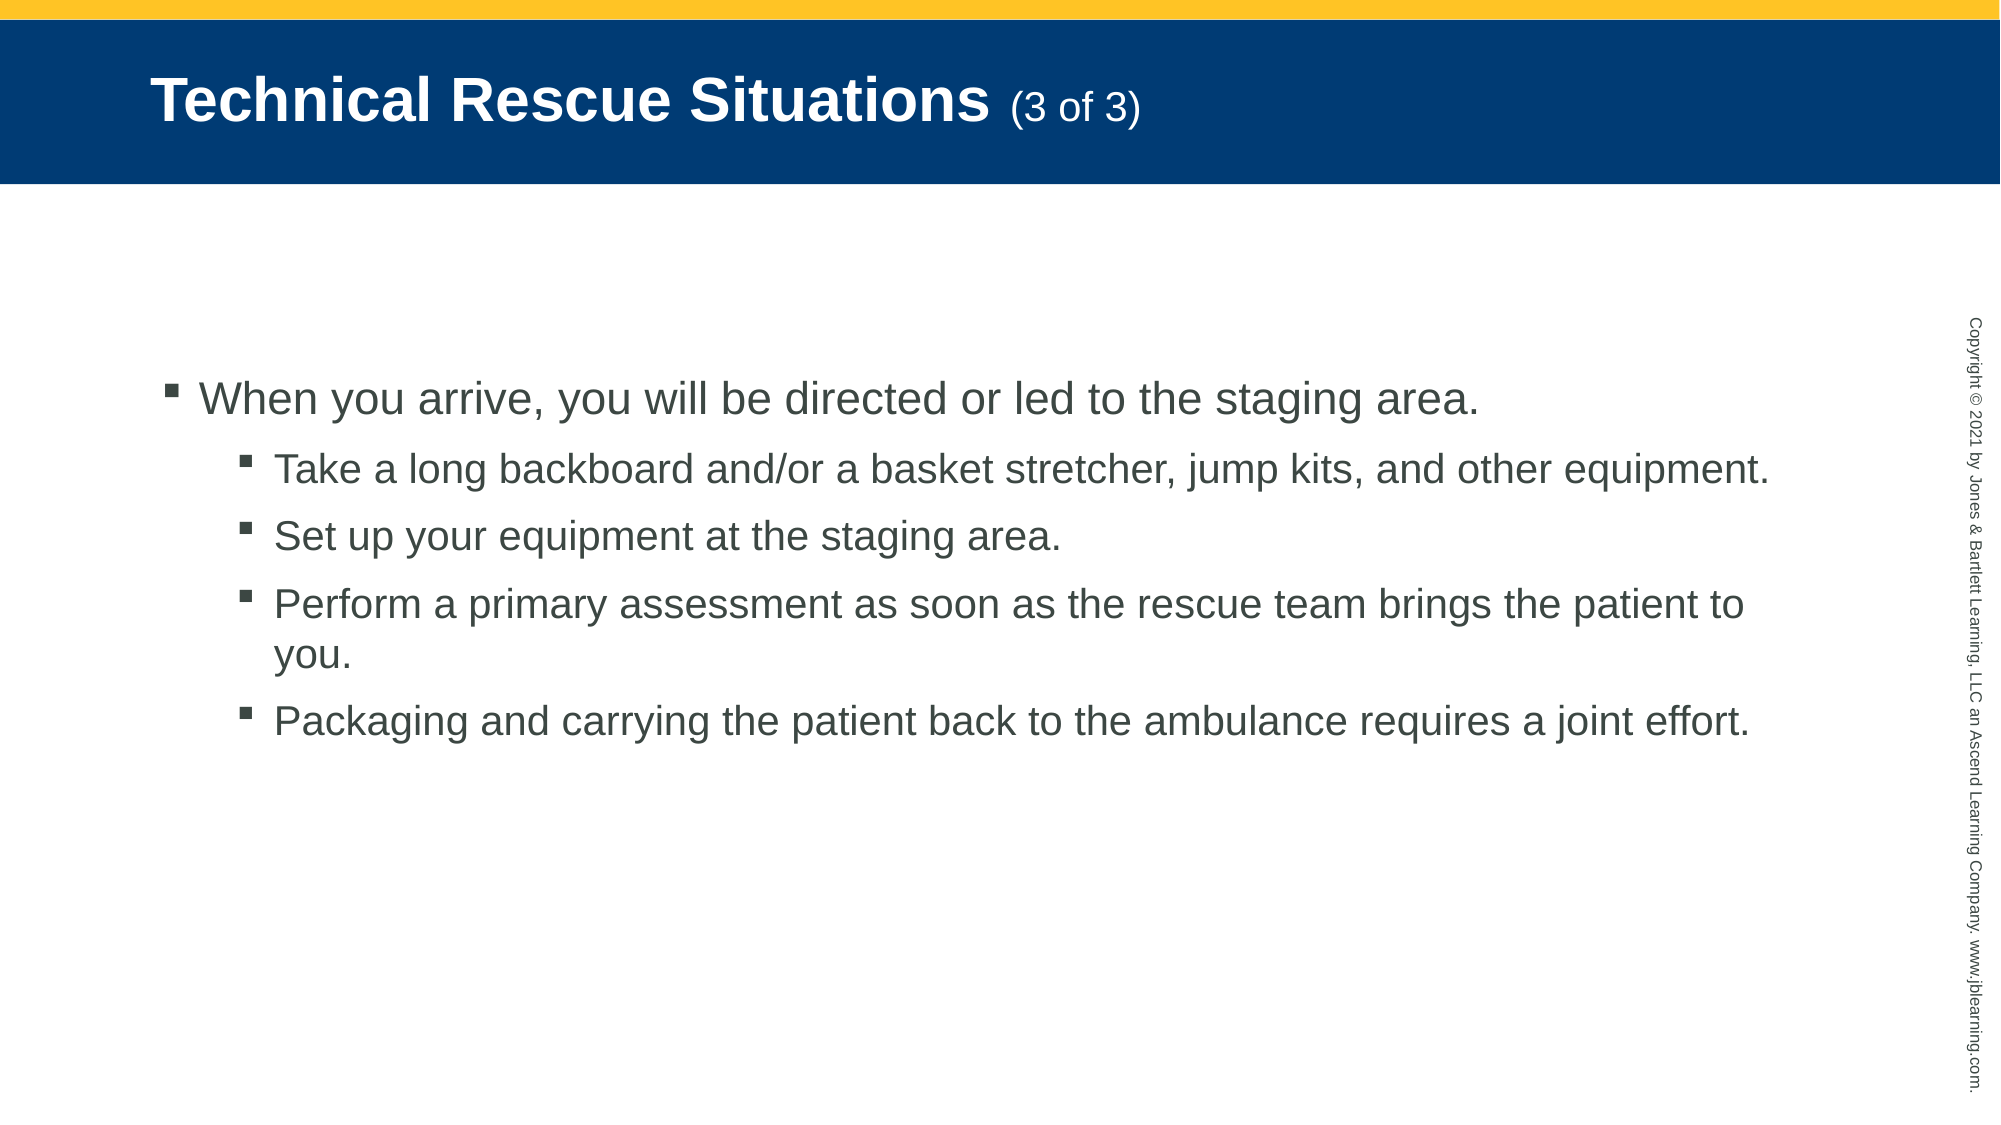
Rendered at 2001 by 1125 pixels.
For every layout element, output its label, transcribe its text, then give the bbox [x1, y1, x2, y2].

list When you arrive, you will be directed or led to the staging area. Take a long backboard and/or a basket stretcher, jump kits, and other equipment. Set up your equipment at the staging area. Perform a primary assessment as soon as the rescue team brings the patient to you. Packaging and carrying the patient back to the ambulance requires a joint effort. [146, 361, 1859, 1016]
title Technical Rescue Situations (3 of 3) [0, 19, 2000, 185]
